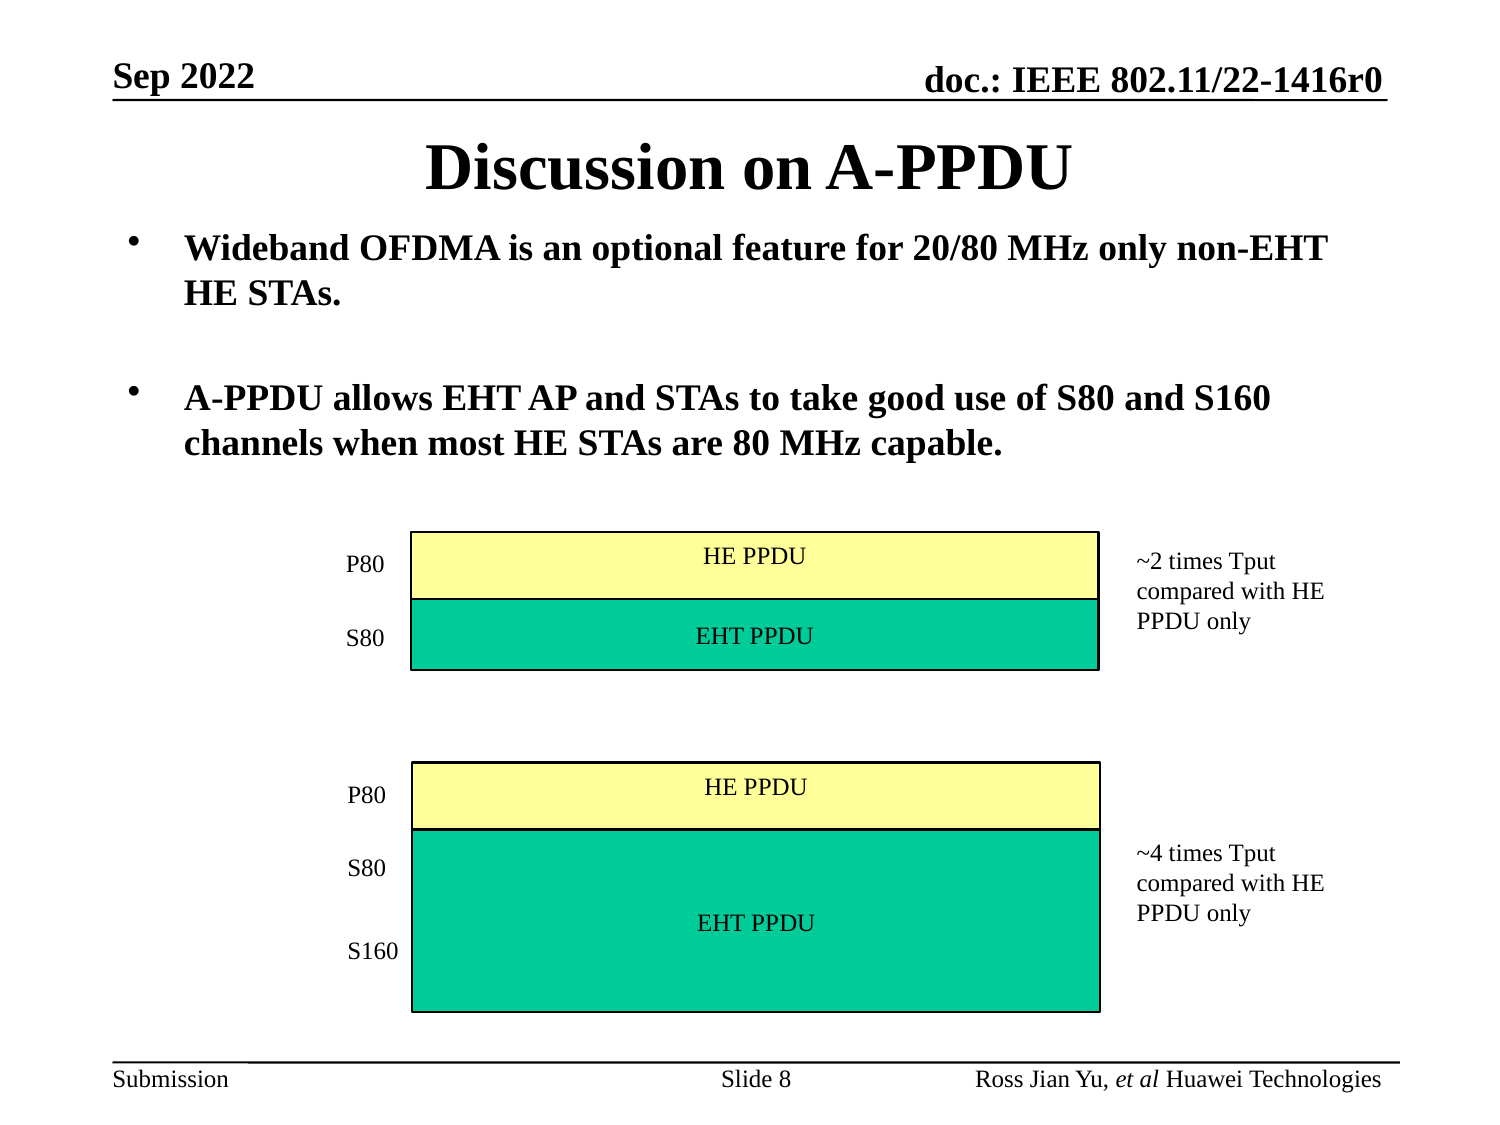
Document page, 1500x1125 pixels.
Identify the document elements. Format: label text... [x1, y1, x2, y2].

text_box S80 [332, 844, 402, 889]
text_box S80 [331, 613, 400, 659]
text_box S160 [332, 927, 414, 972]
text_box HE PPDU [411, 532, 1099, 599]
list Wideband OFDMA is an optional feature for 20/80 MHz only non-EHT HE STAs. A-PPDU allows EHT AP and STAs to take good use of S80 and S160 channels when most HE STAs are 80 MHz capable. [112, 215, 1388, 966]
text_box ~2 times Tput compared with HE PPDU only [1121, 537, 1372, 642]
text_box HE PPDU [412, 762, 1100, 829]
slide_number Slide 8 [712, 1061, 800, 1093]
text_box ~4 times Tput compared with HE PPDU only [1121, 829, 1372, 935]
text_box P80 [331, 540, 400, 586]
text_box EHT PPDU [411, 599, 1099, 671]
text_box P80 [332, 770, 402, 816]
text_box EHT PPDU [412, 829, 1100, 1013]
title Discussion on A-PPDU [112, 112, 1388, 213]
